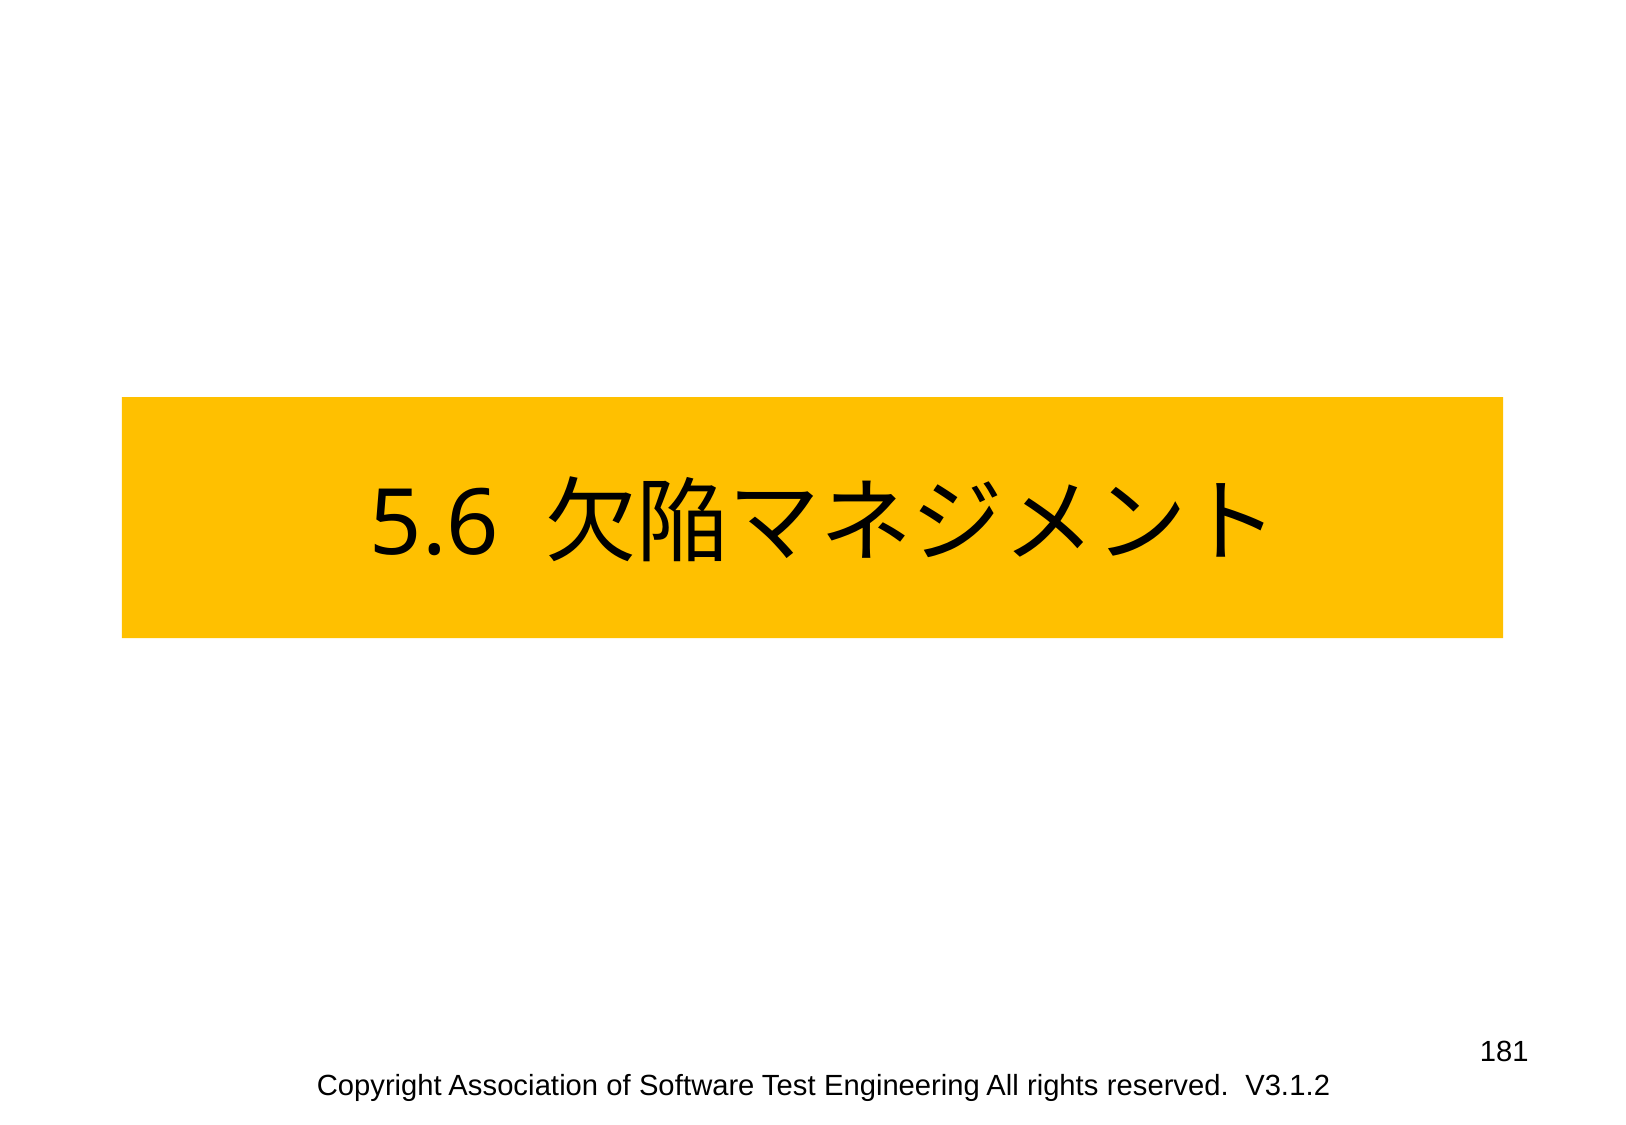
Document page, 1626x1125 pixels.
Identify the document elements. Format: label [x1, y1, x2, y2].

slide_number [1164, 1024, 1544, 1103]
footer [233, 1058, 1164, 1103]
text_box [121, 397, 1504, 639]
